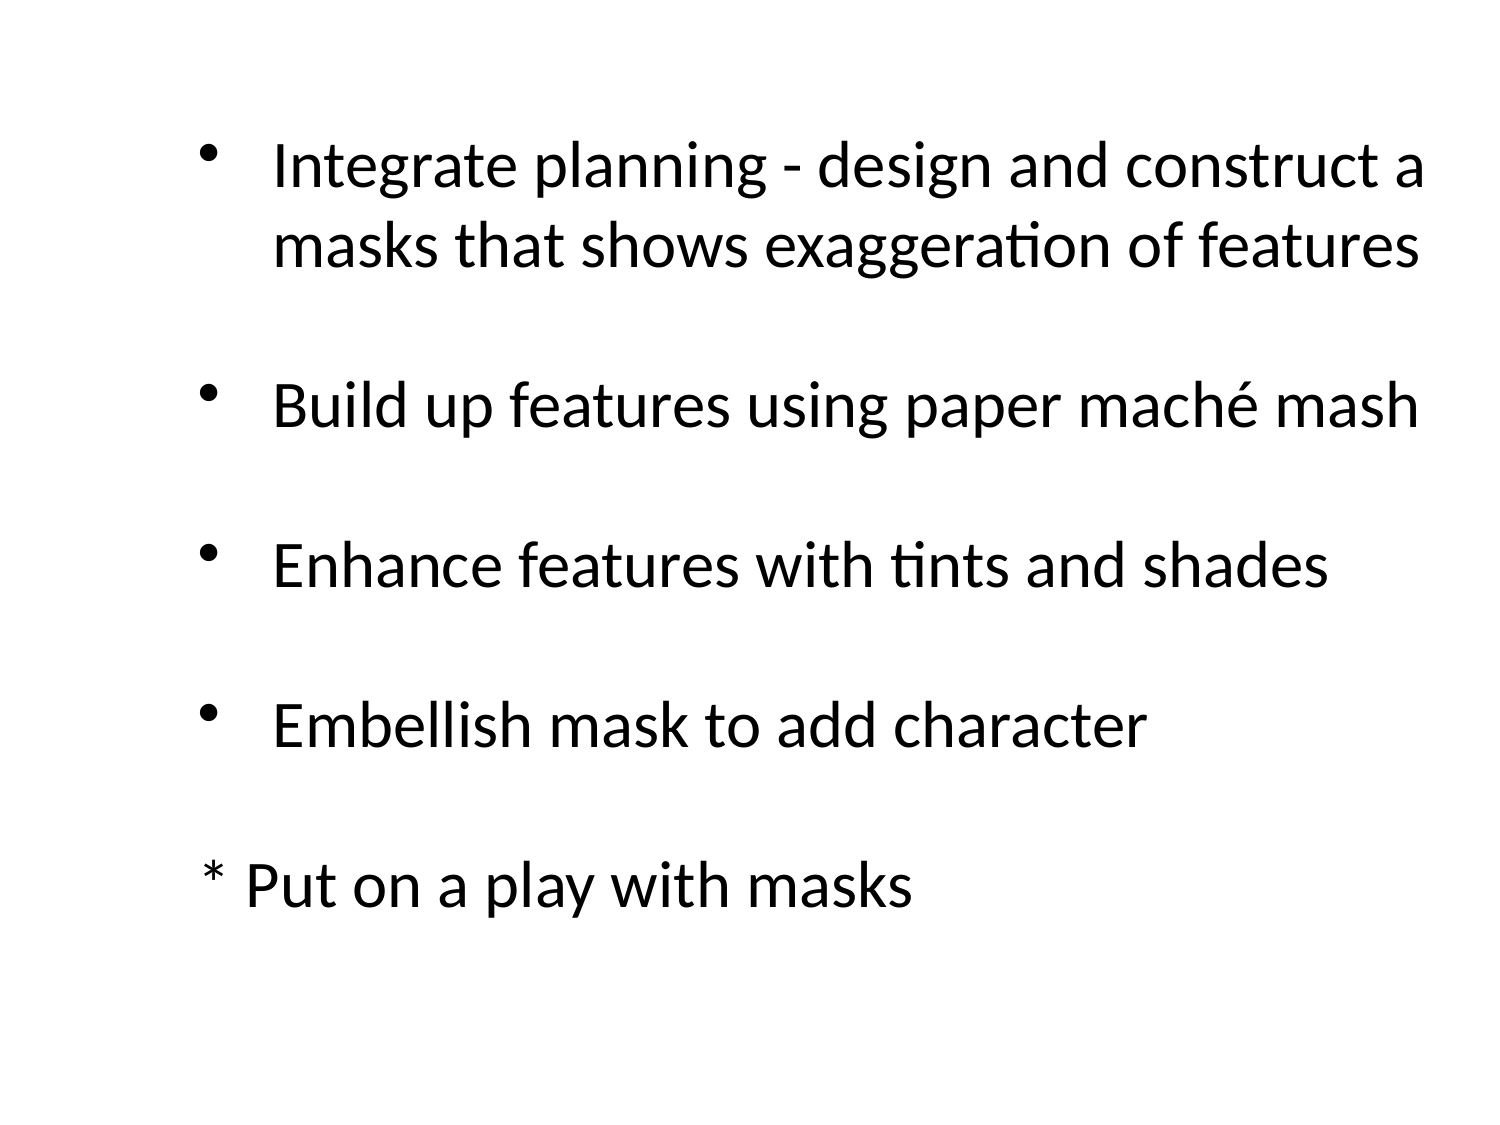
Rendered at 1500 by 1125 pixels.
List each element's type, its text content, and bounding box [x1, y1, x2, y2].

text_box Integrate planning - design and construct a masks that shows exaggeration of features Build up features using paper maché mash Enhance features with tints and shades Embellish mask to add character * Put on a play with masks [182, 113, 1447, 928]
